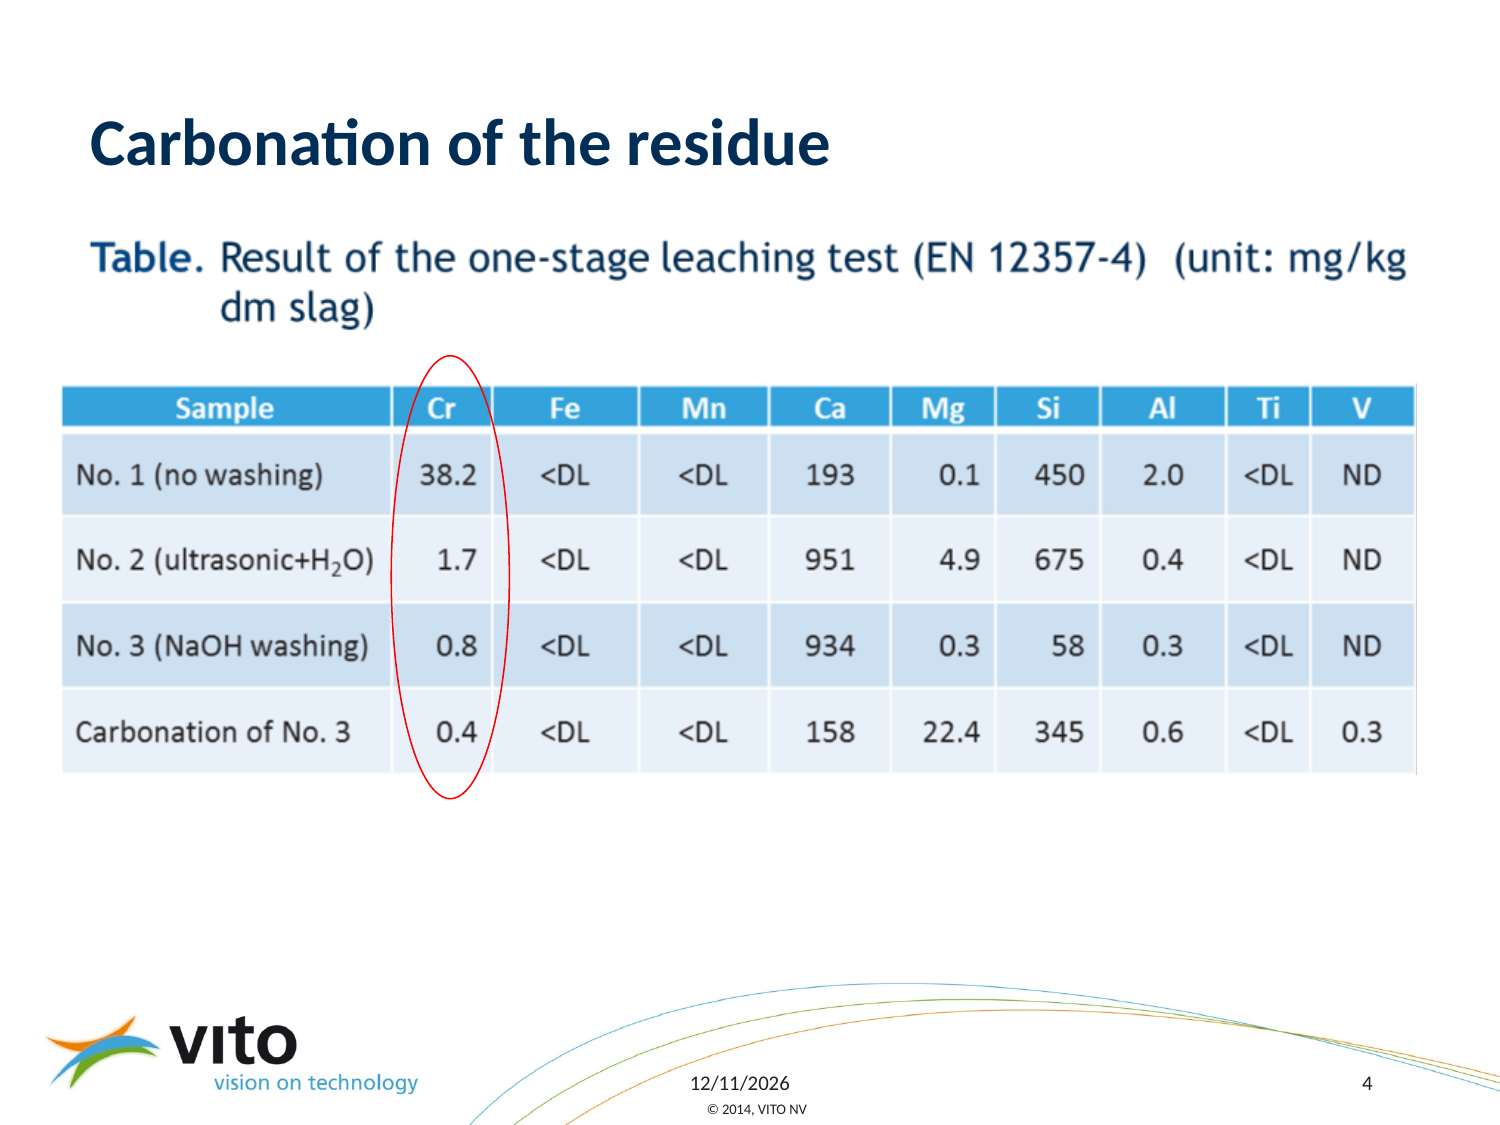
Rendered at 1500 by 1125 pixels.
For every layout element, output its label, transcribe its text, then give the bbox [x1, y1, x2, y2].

title Carbonation of the residue [74, 44, 1426, 218]
text_box [429, 784, 472, 799]
picture [0, 0, 1500, 1125]
